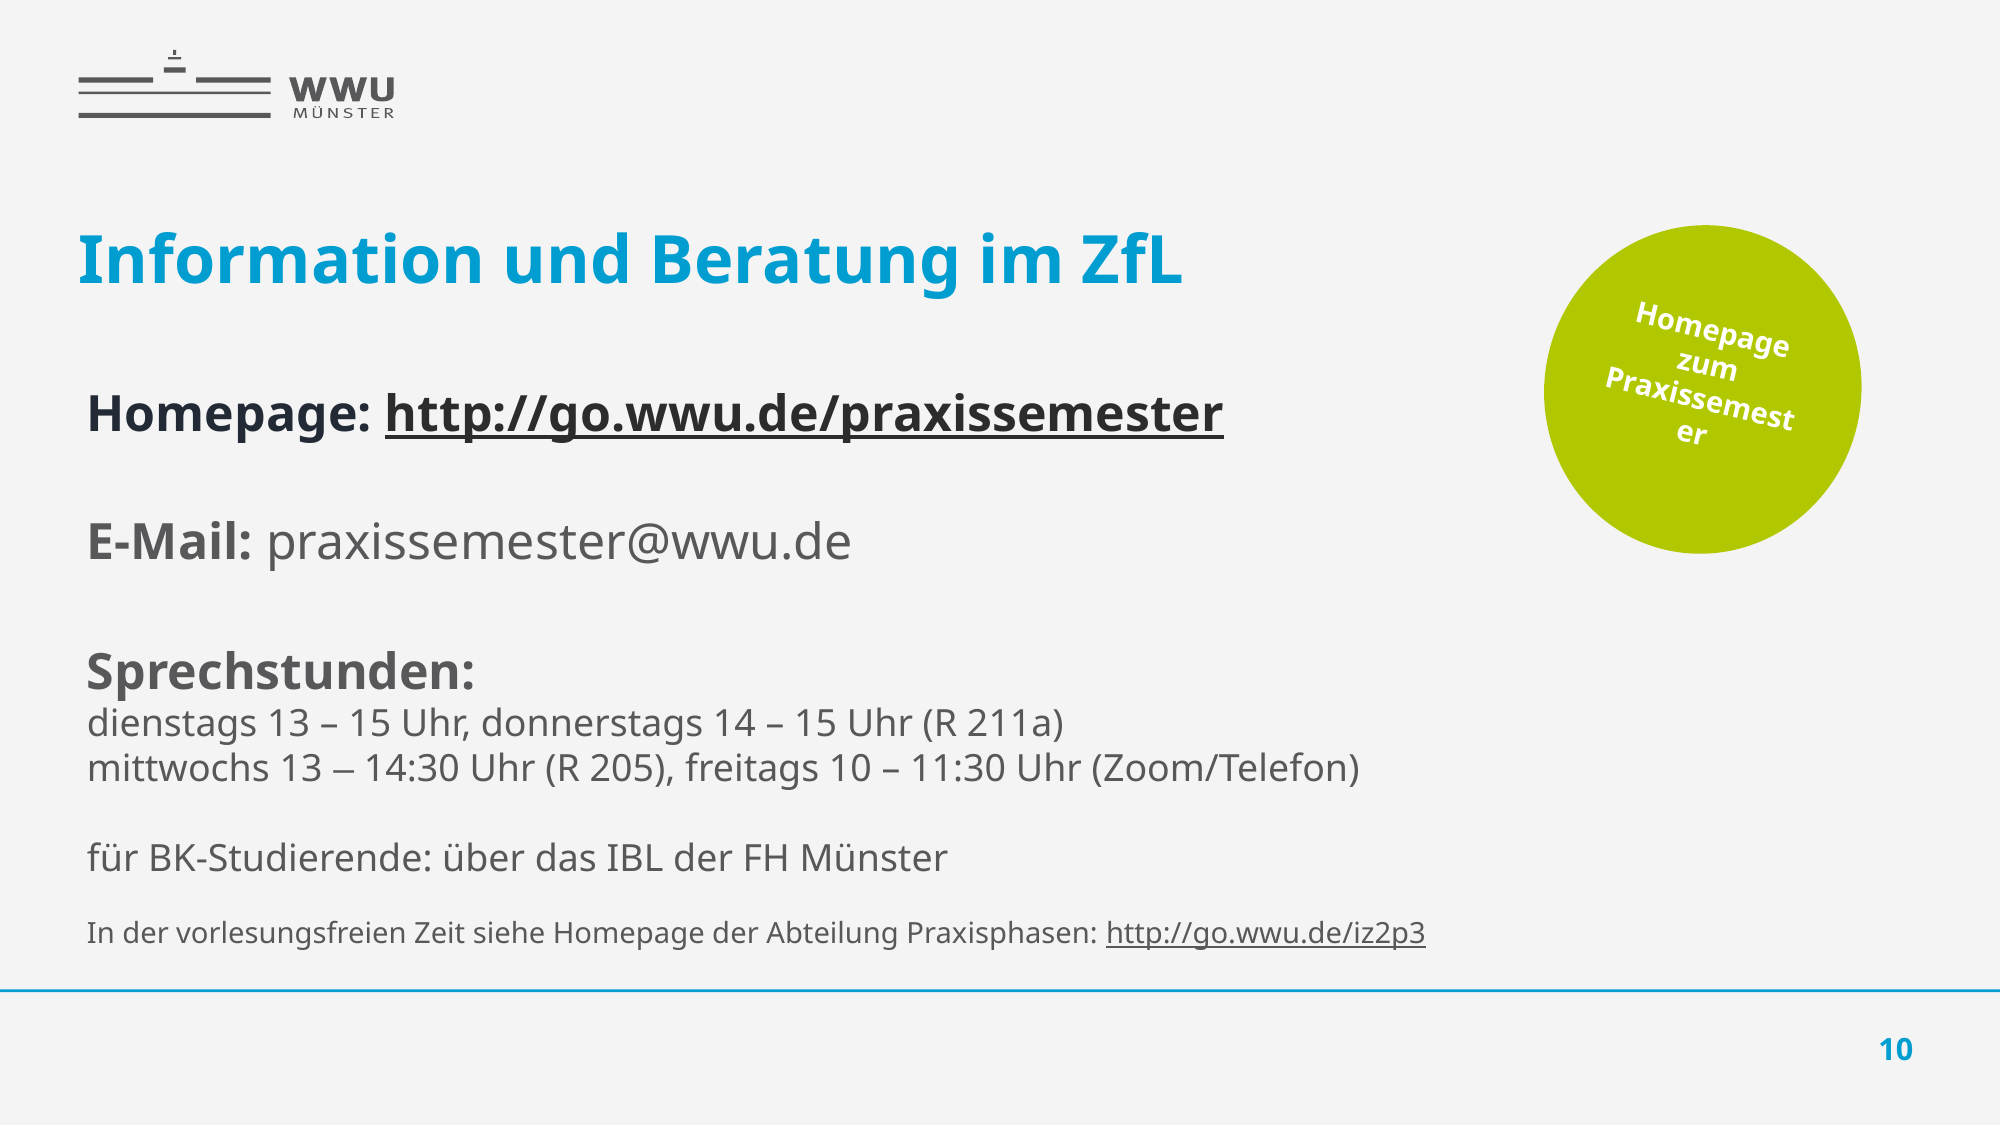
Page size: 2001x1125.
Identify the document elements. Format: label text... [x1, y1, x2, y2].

title Information und Beratung im ZfL [78, 217, 1461, 312]
slide_number 10 [1763, 1012, 1922, 1072]
text_box Homepage zum Praxissemester [1544, 225, 1862, 554]
list Homepage: http://go.wwu.de/praxissemester E-Mail: praxissemester@wwu.de Sprechstunden: dienstags 13 – 15 Uhr, donnerstags 14 – 15 Uhr (R 211a) mittwochs 13 – 14:30 Uhr (R 205), freitags 10 – 11:30 Uhr (Zoom/Telefon) für BK-Studierende: über das IBL der FH Münster In der vorlesungsfreien Zeit siehe Homepage der Abteilung Praxisphasen: http://go.wwu.de/iz2p3 [86, 380, 1922, 943]
